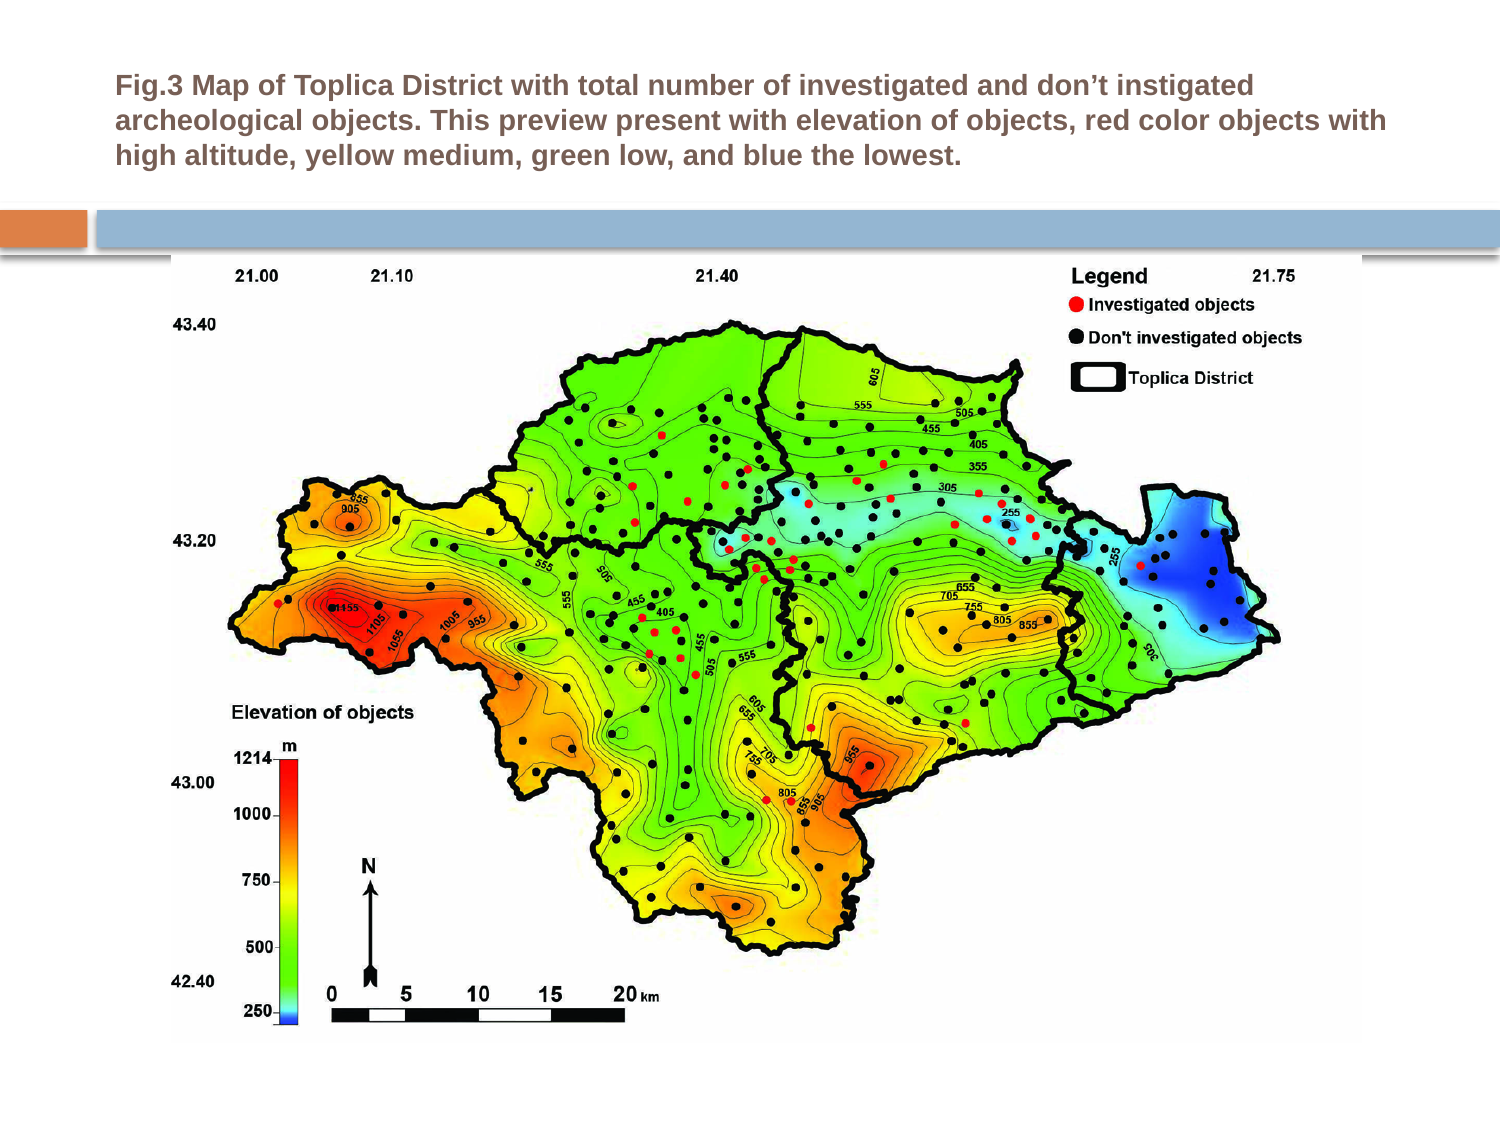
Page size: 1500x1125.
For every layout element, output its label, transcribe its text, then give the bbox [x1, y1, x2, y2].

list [170, 254, 1363, 1044]
title Fig.3 Map of Toplica District with total number of investigated and don’t instigated archeological objects. This preview present with elevation of objects, red color objects with high altitude, yellow medium, green low, and blue the lowest. [100, 37, 1438, 200]
